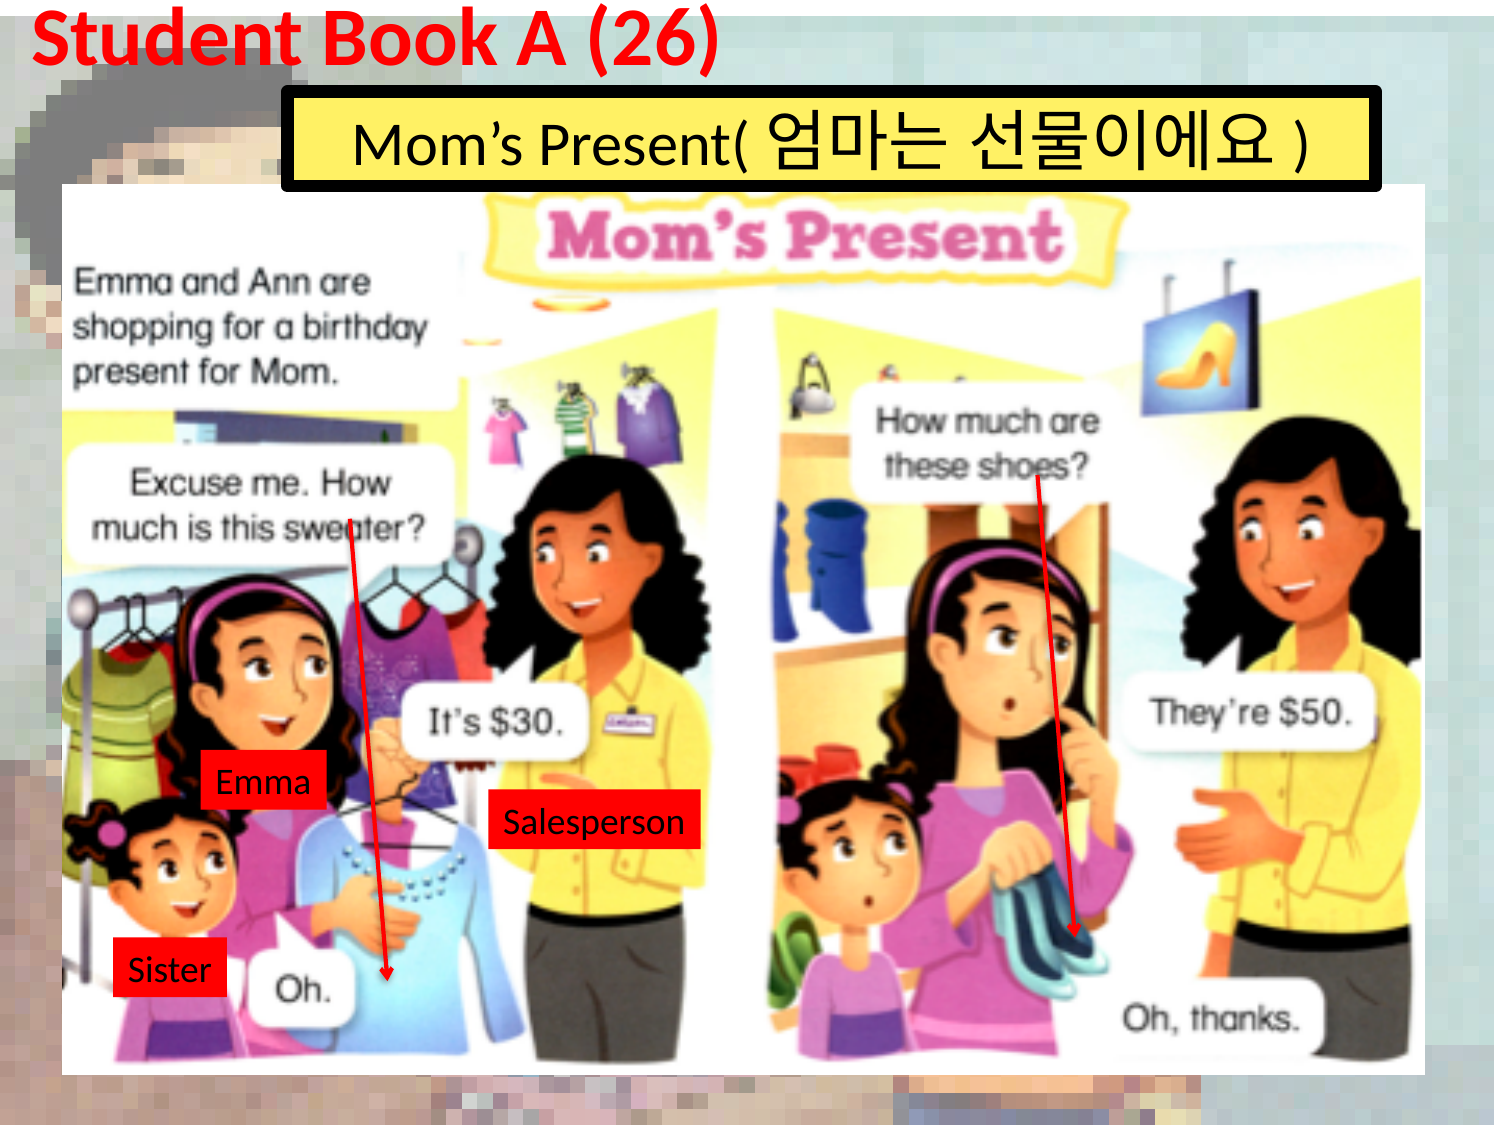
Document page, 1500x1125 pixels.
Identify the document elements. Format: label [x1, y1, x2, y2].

picture [0, 0, 1500, 1125]
text_box [137, 731, 601, 769]
text_box [824, 687, 1288, 726]
